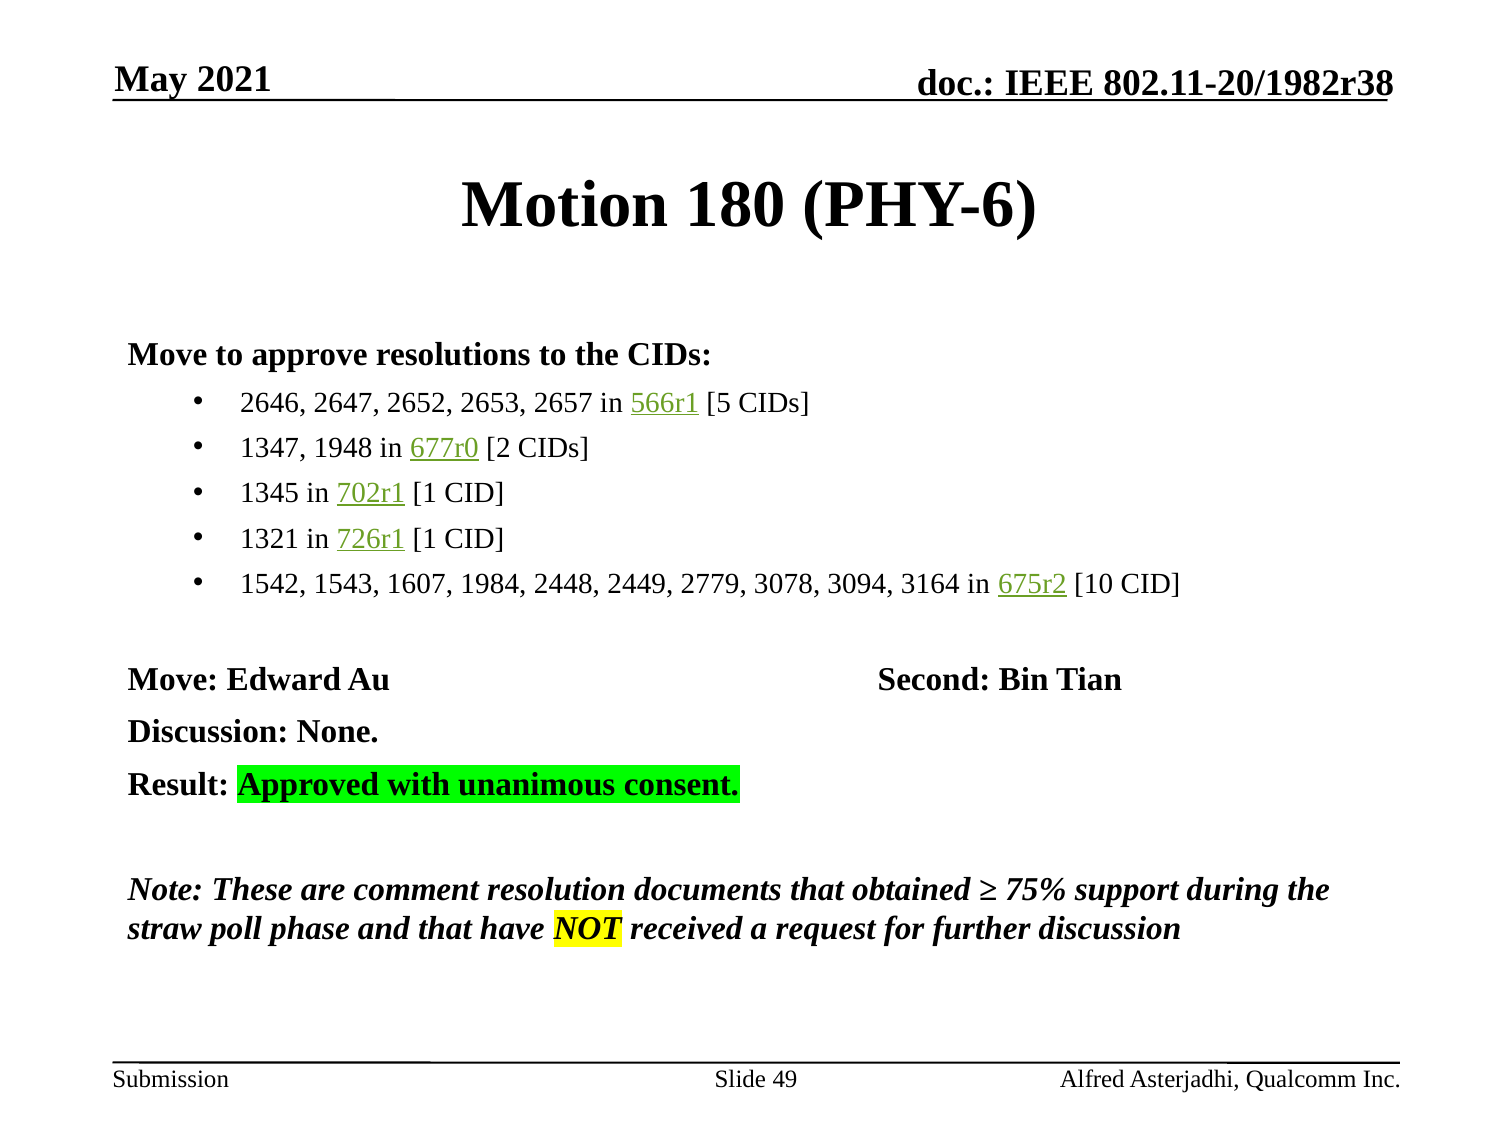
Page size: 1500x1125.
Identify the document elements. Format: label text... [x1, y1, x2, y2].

title Motion 180 (PHY-6) [112, 112, 1388, 288]
footer Alfred Asterjadhi, Qualcomm Inc. [878, 1061, 1402, 1093]
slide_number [114, 54, 423, 100]
list Move to approve resolutions to the CIDs: 2646, 2647, 2652, 2653, 2657 in 566r1 [5 CIDs] 1347, 1948 in 677r0 [2 CIDs] 1345 in 702r1 [1 CID] 1321 in 726r1 [1 CID] 1542, 1543, 1607, 1984, 2448, 2449, 2779, 3078, 3094, 3164 in 675r2 [10 CID] Move: Edward Au Second: Bin Tian Discussion: None. Result: Approved with unanimous consent. Note: These are comment resolution documents that obtained ≥ 75% support during the straw poll phase and that have NOT received a request for further discussion [112, 324, 1388, 1063]
slide_number Slide 49 [712, 1061, 800, 1123]
